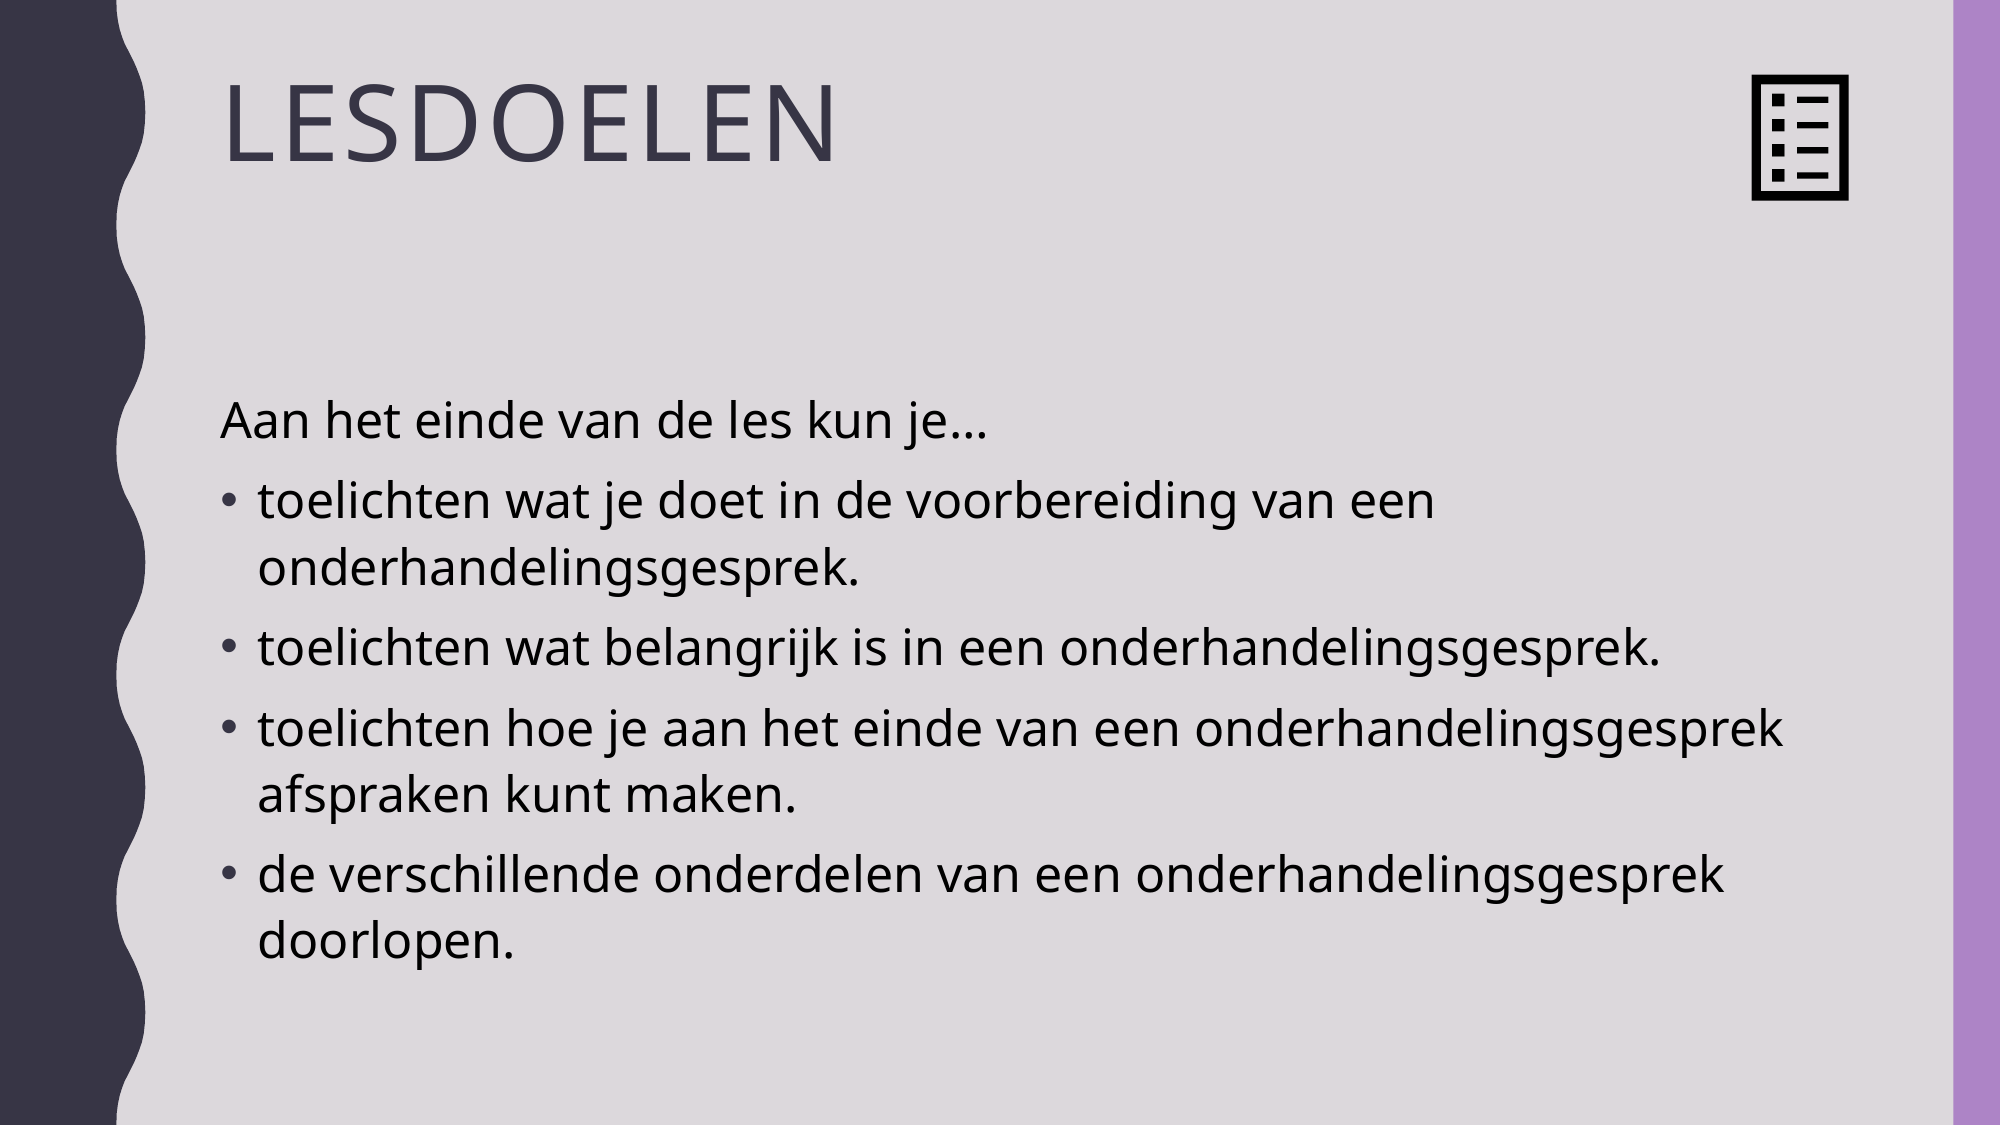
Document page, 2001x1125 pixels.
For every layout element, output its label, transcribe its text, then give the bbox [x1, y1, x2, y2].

picture [1724, 62, 1875, 213]
title lesdoelen [205, 62, 1875, 308]
list Aan het einde van de les kun je… toelichten wat je doet in de voorbereiding van een onderhandelingsgesprek. toelichten wat belangrijk is in een onderhandelingsgesprek. toelichten hoe je aan het einde van een onderhandelingsgesprek afspraken kunt maken. de verschillende onderdelen van een onderhandelingsgesprek doorlopen. [205, 375, 1875, 965]
